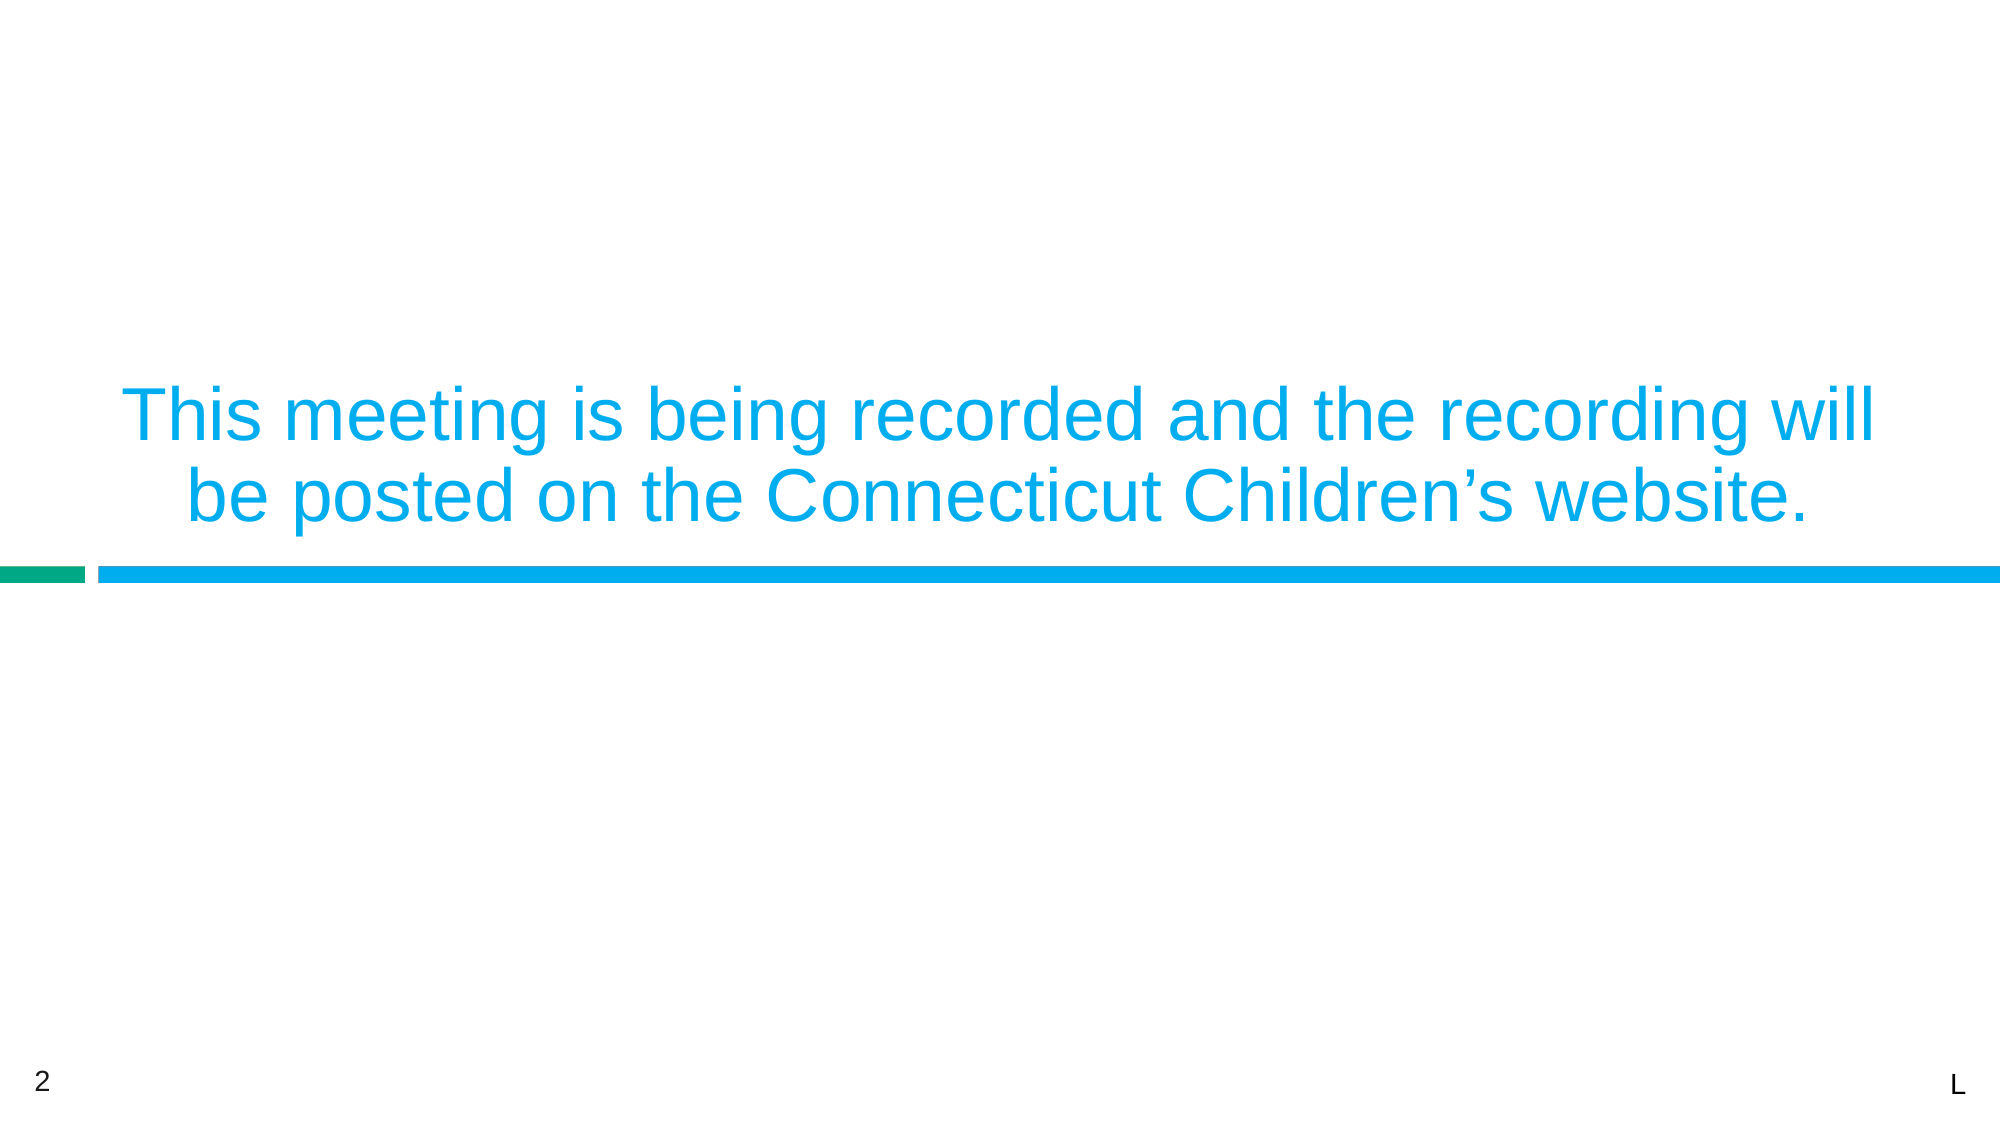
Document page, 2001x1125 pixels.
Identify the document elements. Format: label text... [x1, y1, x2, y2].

slide_number 2 [0, 1050, 85, 1110]
text_box L [1935, 1049, 2000, 1115]
title This meeting is being recorded and the recording will be posted on the Connecticut Children’s website. [98, 0, 1900, 546]
